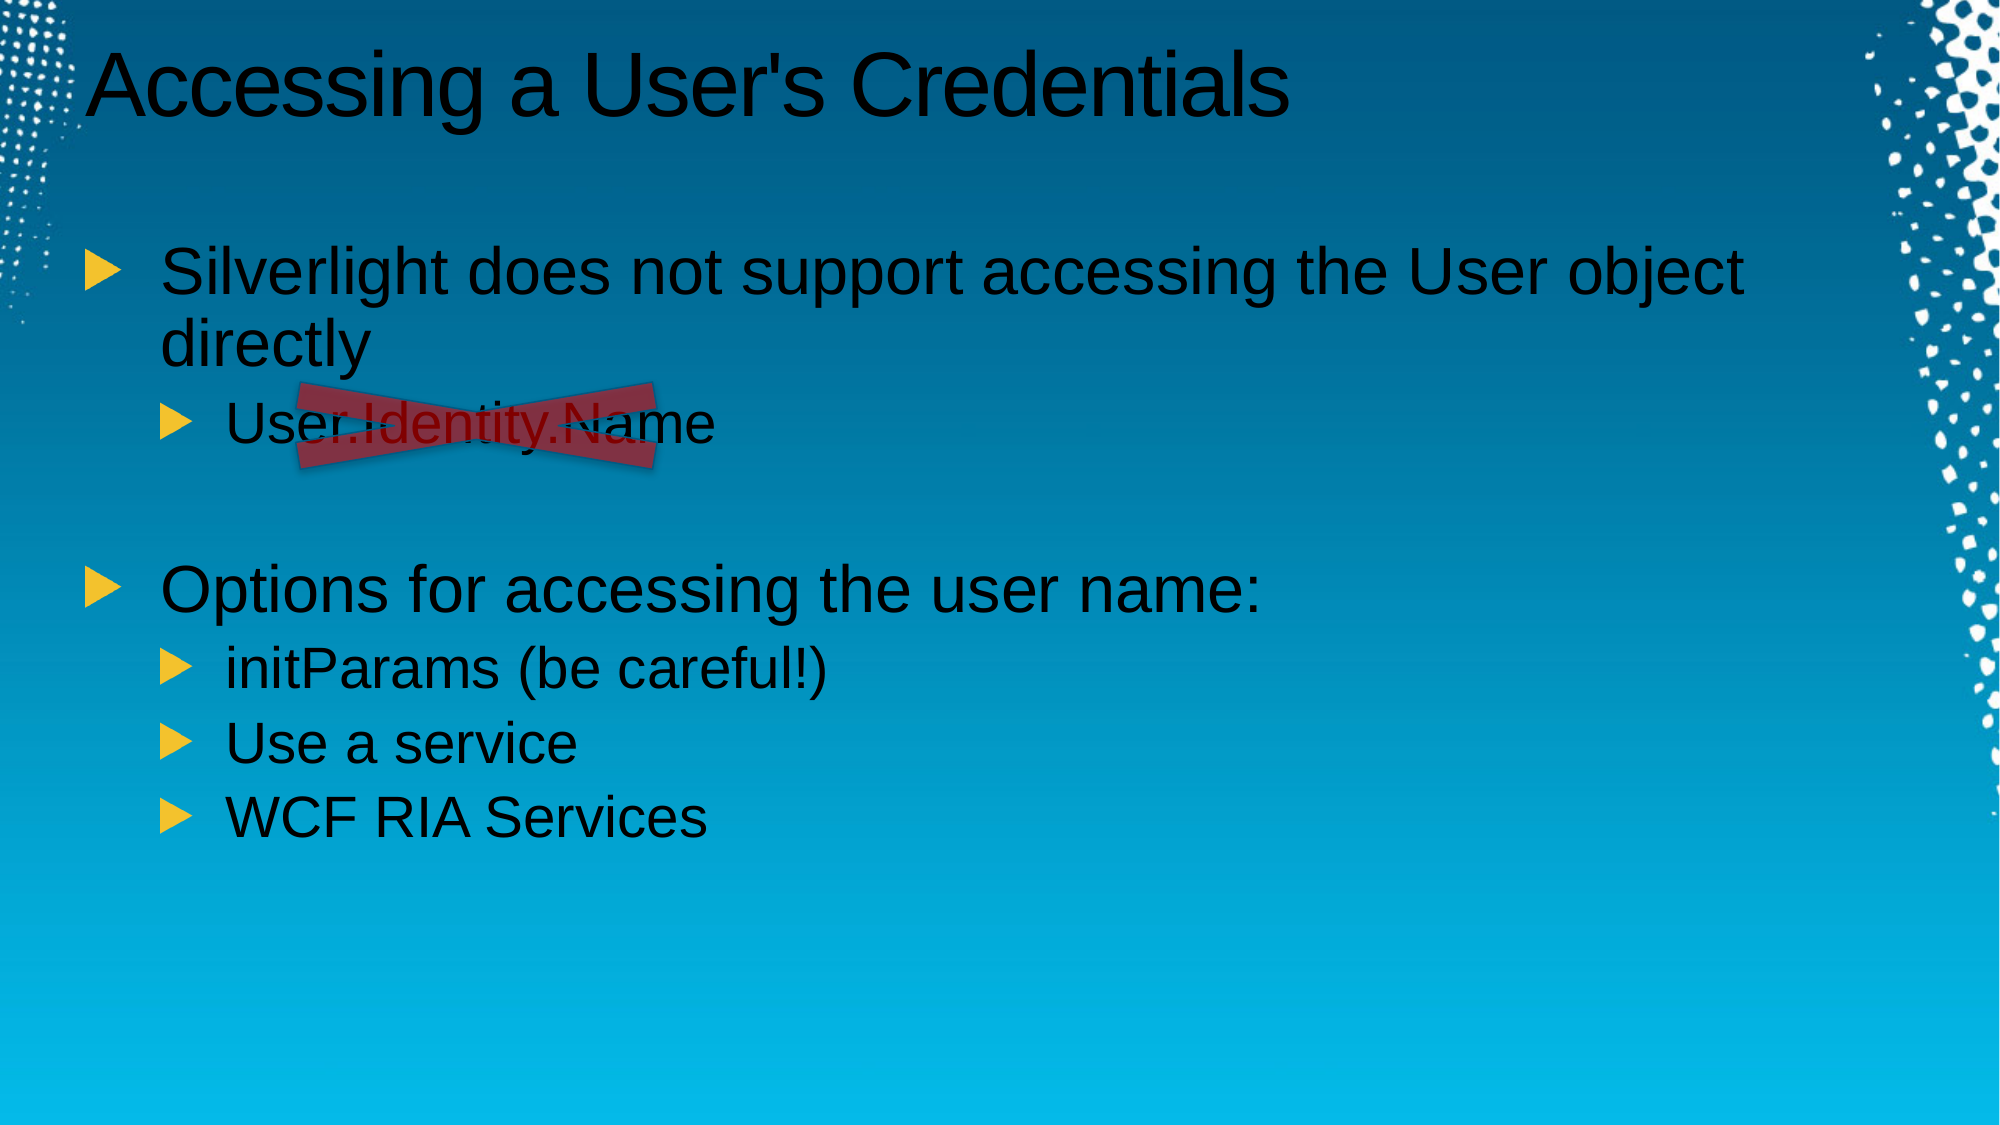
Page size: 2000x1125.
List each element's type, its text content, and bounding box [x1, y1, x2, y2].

picture [1984, 349, 1992, 357]
picture [9, 84, 15, 91]
picture [161, 649, 190, 683]
picture [612, 577, 641, 611]
picture [1955, 557, 1965, 573]
picture [3, 10, 11, 18]
picture [1988, 547, 2000, 561]
picture [41, 59, 48, 67]
picture [1935, 431, 1946, 449]
picture [231, 724, 261, 762]
picture [1969, 625, 1985, 642]
picture [1167, 577, 1183, 611]
picture [16, 22, 23, 34]
picture [161, 404, 190, 438]
picture [1935, 177, 1945, 189]
picture [1955, 246, 1965, 256]
picture [0, 24, 9, 33]
picture [1992, 438, 2000, 448]
picture [1963, 278, 1976, 291]
picture [456, 658, 467, 687]
picture [1994, 382, 2000, 391]
picture [1915, 109, 1924, 119]
picture [1979, 657, 1995, 676]
picture [1932, 235, 1943, 241]
picture [1938, 122, 1950, 133]
picture [1925, 141, 1935, 155]
picture [1963, 535, 1977, 550]
picture [1973, 368, 1982, 380]
picture [161, 724, 190, 758]
picture [733, 578, 737, 611]
picture [325, 578, 329, 611]
picture [227, 798, 278, 836]
picture [56, 47, 64, 55]
picture [522, 647, 533, 699]
picture [1950, 359, 1960, 366]
picture [1946, 155, 1961, 167]
picture [1963, 589, 1976, 607]
picture [343, 658, 370, 687]
picture [26, 57, 34, 68]
picture [33, 88, 42, 97]
picture [1963, 335, 1972, 344]
picture [428, 658, 432, 687]
picture [1935, 0, 2000, 306]
picture [1972, 312, 1985, 322]
picture [550, 733, 575, 762]
picture [971, 578, 997, 611]
picture [410, 565, 425, 611]
picture [1978, 517, 1987, 527]
picture [43, 42, 49, 53]
picture [431, 577, 460, 611]
picture [475, 658, 497, 687]
picture [742, 577, 759, 611]
picture [508, 577, 540, 611]
picture [398, 733, 420, 762]
picture [1158, 578, 1163, 611]
picture [1982, 714, 1993, 729]
picture [1921, 0, 1934, 8]
picture [1957, 187, 1971, 200]
picture [251, 570, 266, 611]
picture [1991, 747, 2000, 765]
picture [1974, 683, 1985, 694]
picture [752, 658, 764, 687]
picture [1919, 367, 1930, 378]
picture [427, 733, 452, 762]
picture [683, 807, 705, 836]
picture [1926, 344, 1939, 358]
picture [86, 250, 119, 289]
picture [1970, 426, 1980, 436]
list Silverlight does not support accessing the User object directly User.Identity.Name Options for accessing the user name: initParams (be careful!) Use a service WCF RIA Services [85, 237, 1914, 562]
picture [1889, 152, 1901, 166]
picture [33, 116, 40, 124]
picture [545, 577, 571, 611]
picture [549, 658, 565, 687]
picture [31, 131, 37, 138]
picture [1914, 308, 1929, 326]
picture [286, 652, 298, 687]
picture [47, 0, 57, 10]
picture [1093, 577, 1110, 611]
picture [621, 658, 643, 687]
picture [1925, 87, 1941, 99]
picture [733, 647, 746, 687]
picture [33, 0, 42, 10]
picture [45, 16, 55, 24]
picture [527, 807, 552, 836]
picture [6, 97, 12, 105]
picture [621, 807, 643, 836]
picture [334, 577, 351, 611]
picture [1948, 413, 1958, 424]
picture [770, 578, 795, 625]
picture [489, 798, 519, 836]
picture [560, 807, 564, 836]
picture [254, 658, 265, 687]
picture [1928, 399, 1939, 415]
picture [394, 658, 421, 687]
picture [541, 647, 546, 687]
picture [18, 0, 29, 6]
picture [477, 733, 502, 762]
picture [54, 76, 60, 83]
picture [1043, 578, 1047, 611]
picture [573, 658, 598, 687]
picture [936, 578, 953, 611]
picture [1922, 200, 1934, 207]
picture [1952, 502, 1967, 516]
picture [1988, 691, 2000, 709]
picture [1911, 223, 1918, 230]
picture [1914, 274, 1920, 291]
picture [879, 577, 908, 611]
picture [17, 129, 23, 136]
picture [28, 42, 36, 53]
picture [218, 578, 223, 625]
picture [650, 807, 675, 836]
picture [1920, 257, 1932, 264]
picture [1892, 212, 1902, 216]
picture [0, 40, 9, 45]
picture [1980, 460, 1987, 469]
picture [813, 647, 824, 699]
picture [286, 577, 315, 611]
picture [1084, 578, 1088, 611]
picture [1945, 213, 1955, 220]
picture [768, 578, 787, 611]
picture [306, 649, 334, 687]
picture [16, 143, 21, 151]
picture [161, 799, 190, 832]
picture [1914, 164, 1923, 177]
picture [434, 798, 469, 836]
picture [1991, 637, 2000, 652]
picture [1972, 570, 1986, 583]
picture [1005, 577, 1034, 611]
text_box [294, 381, 658, 471]
picture [684, 658, 688, 687]
picture [577, 807, 602, 836]
picture [328, 798, 354, 836]
picture [10, 69, 17, 78]
picture [1942, 465, 1958, 483]
picture [380, 798, 411, 836]
picture [770, 658, 774, 687]
picture [34, 101, 43, 111]
picture [227, 577, 245, 611]
picture [1960, 392, 1970, 403]
picture [1993, 321, 2000, 339]
picture [651, 658, 678, 687]
picture [579, 577, 605, 611]
picture [1953, 301, 1962, 312]
picture [703, 658, 728, 687]
picture [956, 578, 961, 611]
picture [1119, 577, 1151, 611]
picture [1995, 582, 2000, 595]
picture [470, 578, 474, 611]
picture [24, 72, 32, 79]
picture [1981, 604, 2000, 620]
picture [1983, 404, 1992, 414]
picture [460, 733, 464, 762]
picture [376, 658, 380, 687]
picture [13, 41, 25, 49]
picture [1942, 269, 1953, 276]
picture [38, 74, 47, 80]
picture [1946, 525, 1956, 533]
picture [58, 32, 66, 41]
picture [29, 27, 38, 38]
picture [438, 658, 450, 687]
picture [1958, 445, 1968, 460]
picture [284, 798, 317, 836]
picture [1941, 324, 1952, 332]
picture [1211, 577, 1240, 611]
picture [349, 733, 376, 762]
picture [0, 155, 5, 163]
picture [1187, 577, 1202, 611]
picture [821, 570, 836, 611]
picture [521, 733, 543, 762]
picture [18, 13, 26, 19]
picture [55, 62, 62, 69]
picture [42, 31, 53, 39]
picture [1898, 188, 1912, 198]
picture [853, 577, 870, 611]
picture [1935, 379, 1948, 391]
picture [86, 567, 119, 606]
picture [1990, 492, 2000, 505]
picture [30, 14, 40, 23]
picture [1968, 481, 1978, 492]
title Accessing a User's Credentials [85, 37, 1914, 138]
picture [360, 578, 386, 611]
picture [300, 733, 325, 762]
picture [844, 565, 849, 611]
picture [683, 578, 709, 611]
picture [11, 55, 21, 64]
picture [649, 578, 675, 611]
picture [1930, 291, 1941, 297]
picture [243, 658, 247, 687]
picture [1929, 27, 1945, 45]
picture [164, 567, 207, 611]
picture [271, 733, 293, 762]
